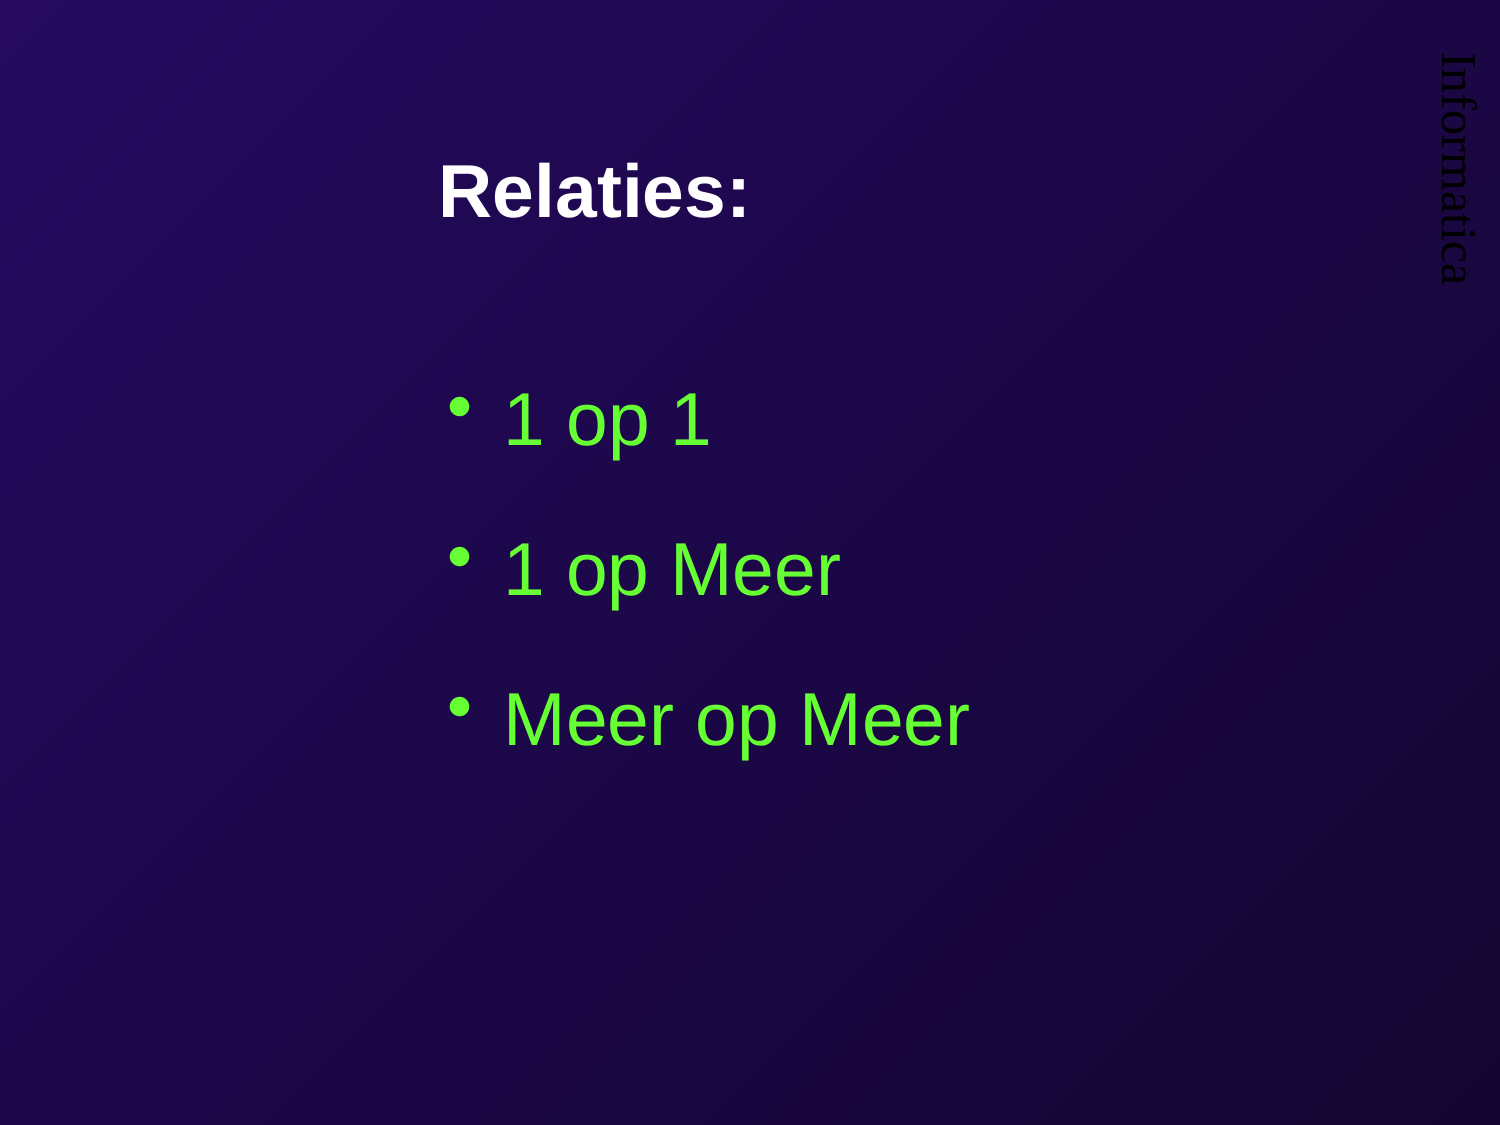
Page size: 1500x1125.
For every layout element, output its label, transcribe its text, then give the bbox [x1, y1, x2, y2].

text_box 1 op Meer [432, 512, 857, 618]
text_box Relaties: [174, 135, 1213, 240]
text_box Meer op Meer [432, 662, 986, 768]
text_box 1 op 1 [432, 362, 728, 468]
